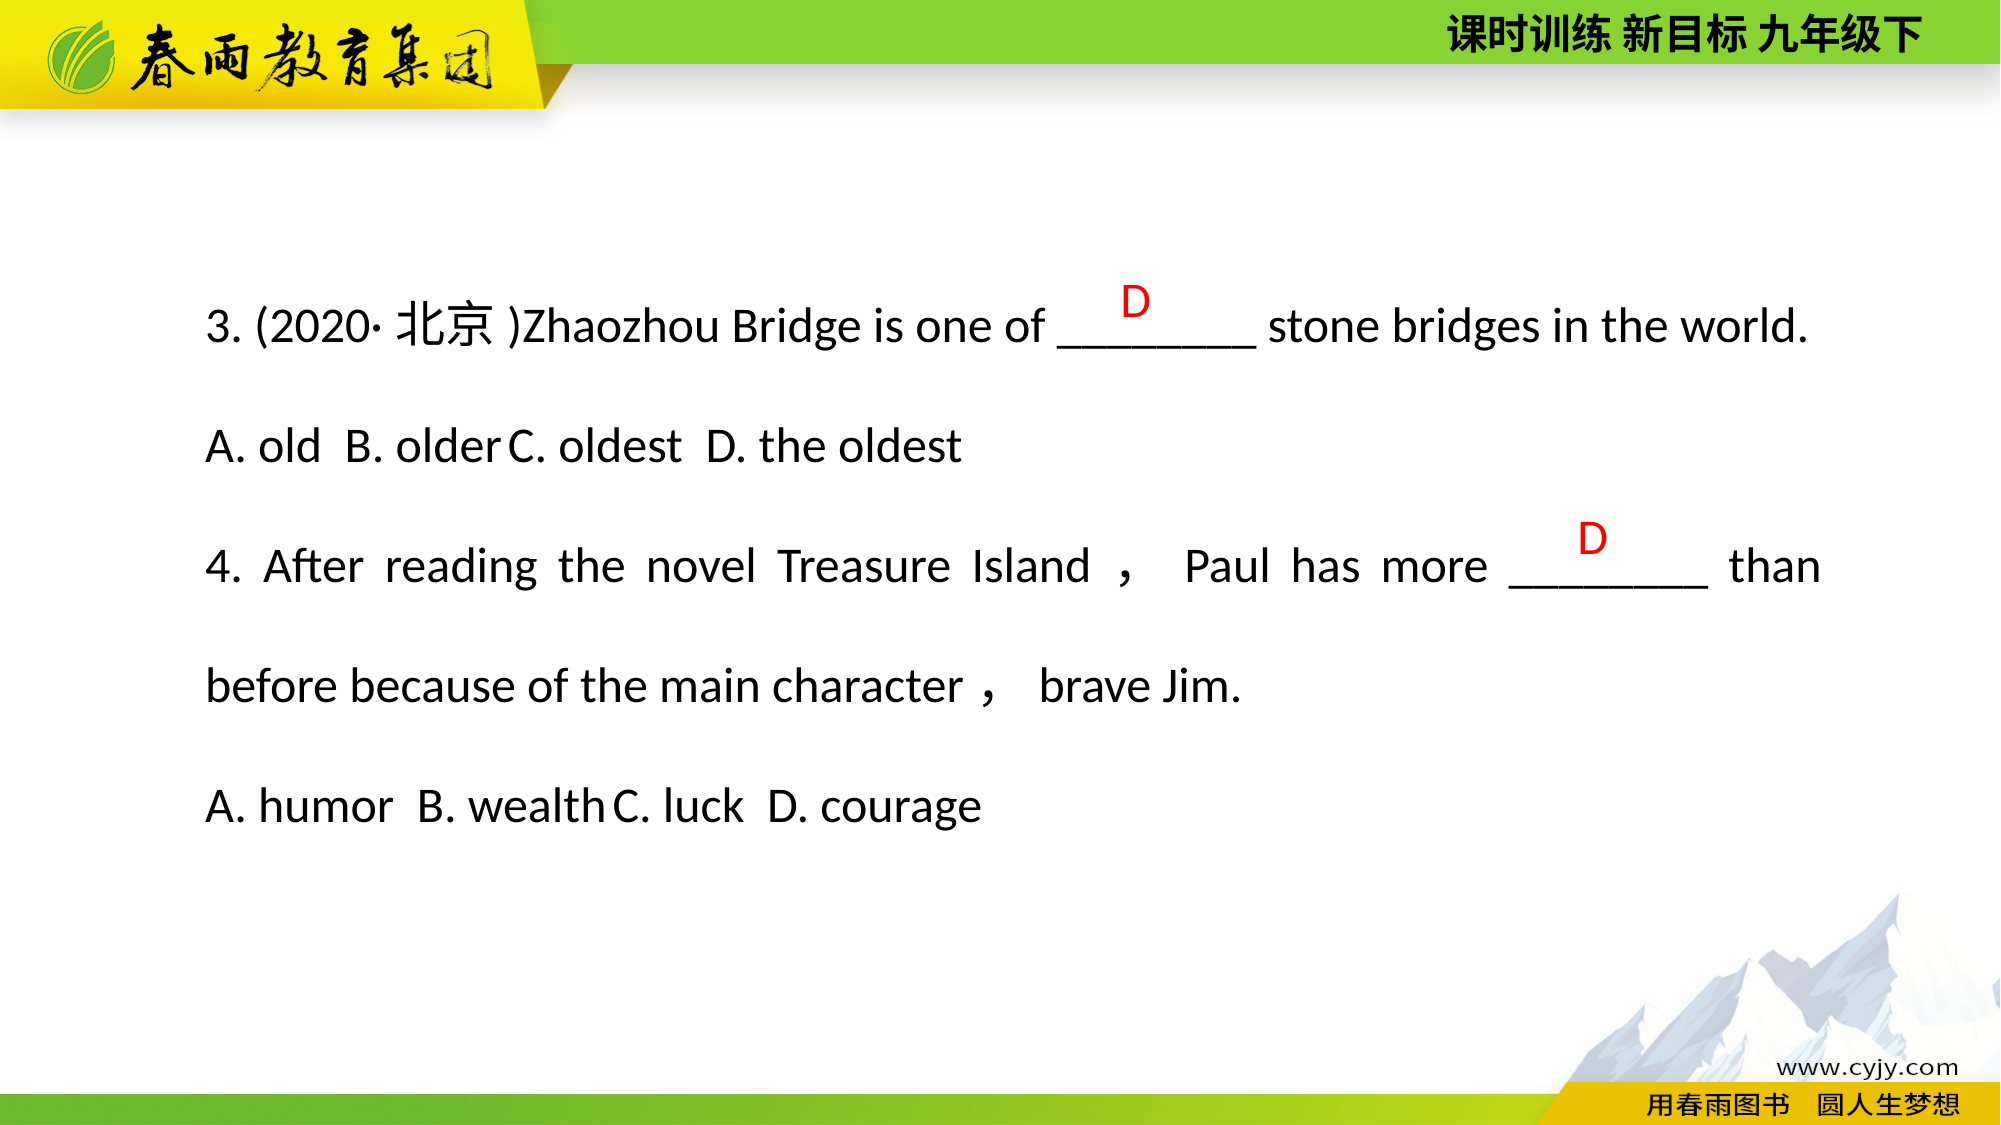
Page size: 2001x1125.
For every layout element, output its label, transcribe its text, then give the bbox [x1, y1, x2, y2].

text_box 3. (2020·北京)Zhaozhou Bridge is one of ________ stone bridges in the world. A. old B. older C. oldest D. the oldest 4. After reading the novel Treasure Island，Paul has more ________ than before because of the main character，brave Jim. A. humor B. wealth C. luck D. courage [190, 224, 1837, 840]
text_box D [1105, 259, 1167, 335]
picture [0, 0, 2001, 1125]
text_box D [1562, 497, 1624, 573]
